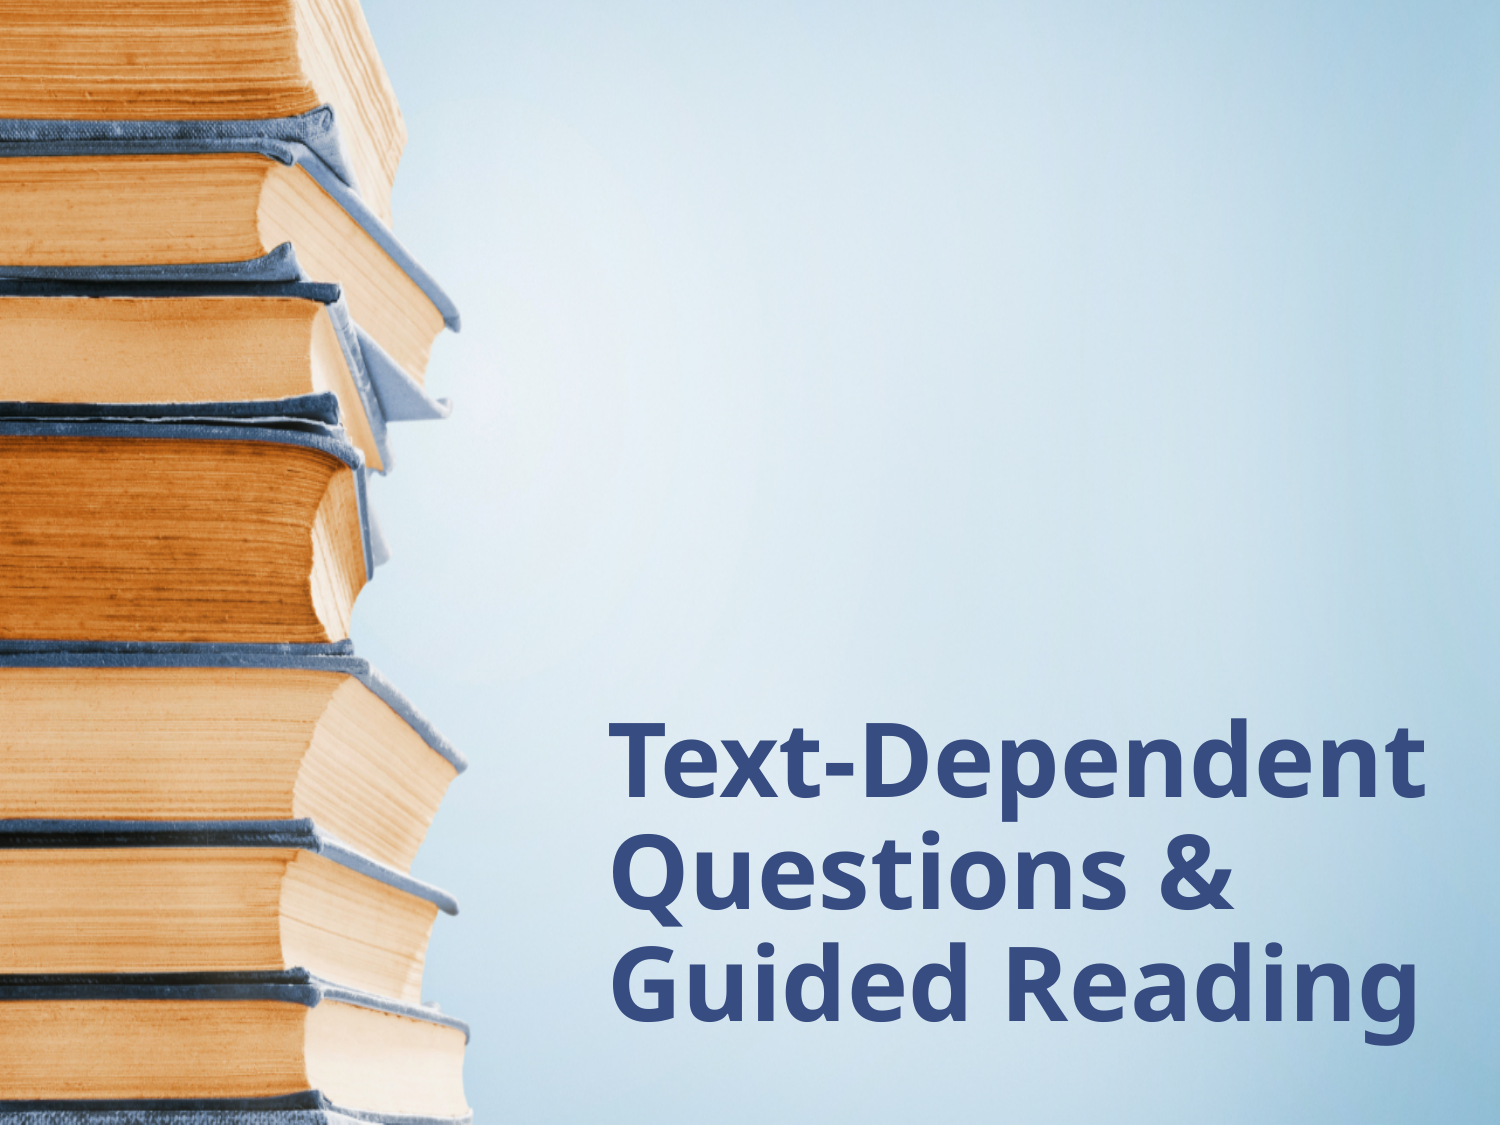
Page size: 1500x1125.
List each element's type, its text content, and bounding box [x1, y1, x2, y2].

title Text-Dependent Questions & Guided Reading [587, 512, 1450, 1054]
picture [0, 0, 1500, 1125]
